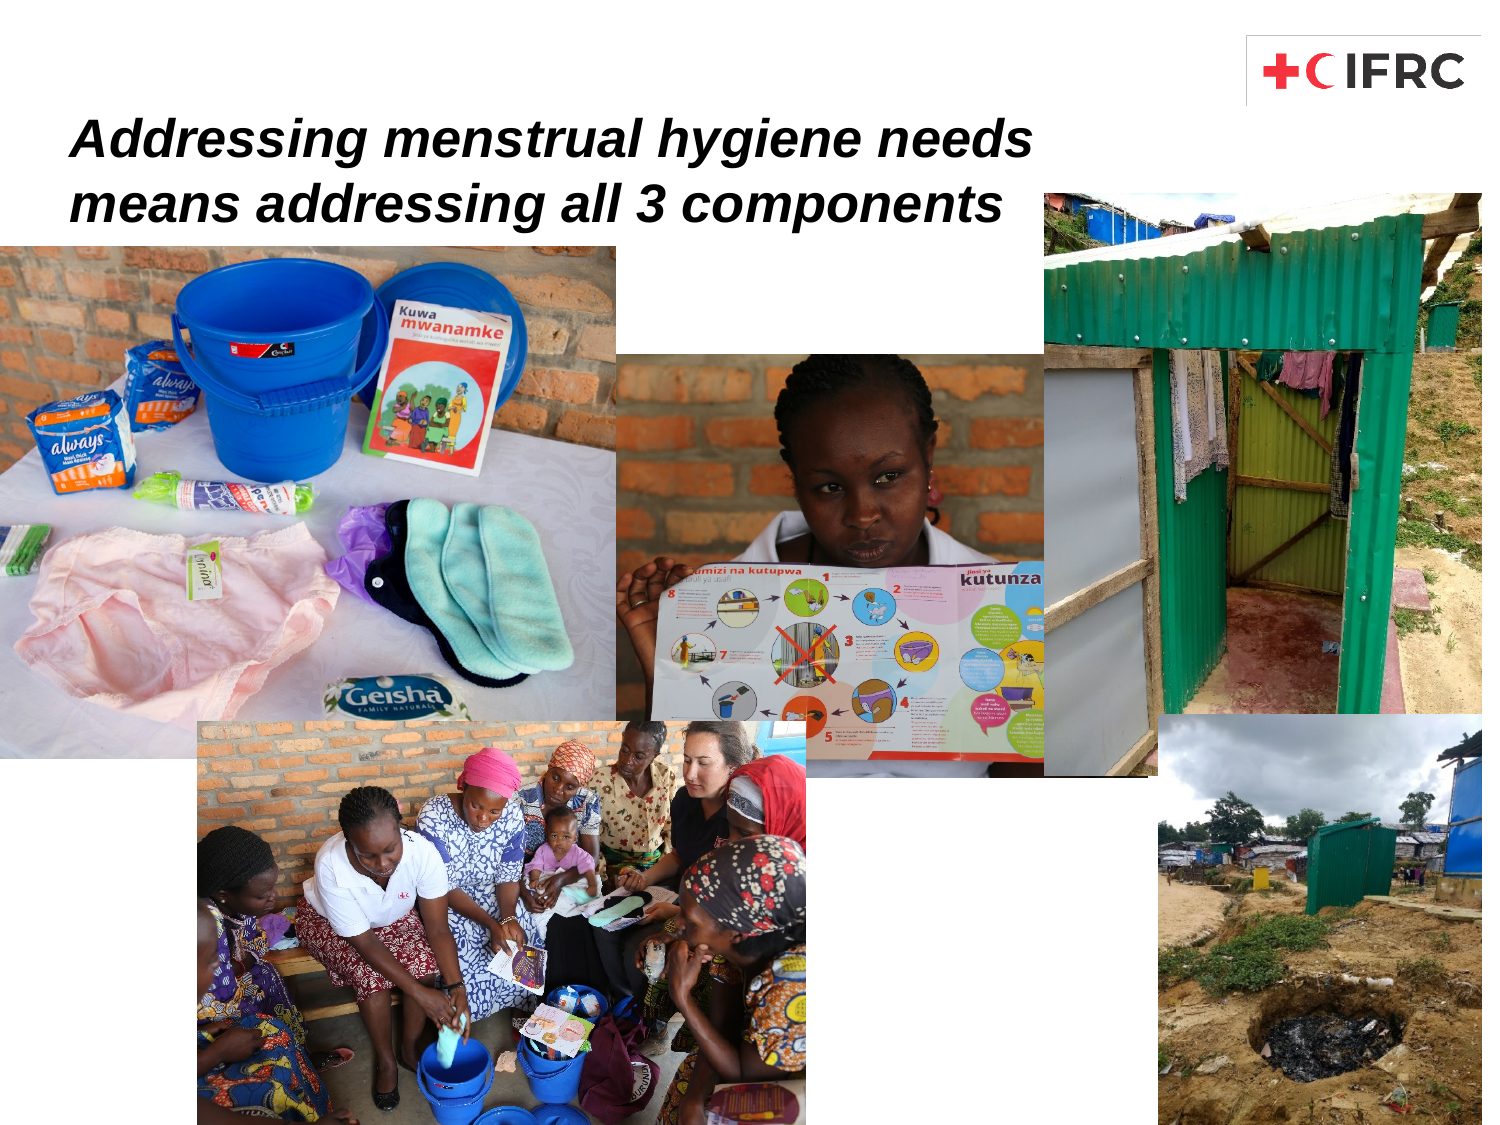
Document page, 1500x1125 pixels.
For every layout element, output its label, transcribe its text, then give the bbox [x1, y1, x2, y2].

picture [0, 193, 1482, 1125]
text_box Addressing menstrual hygiene needs means addressing all 3 components [55, 93, 1176, 244]
picture [1245, 35, 1482, 107]
